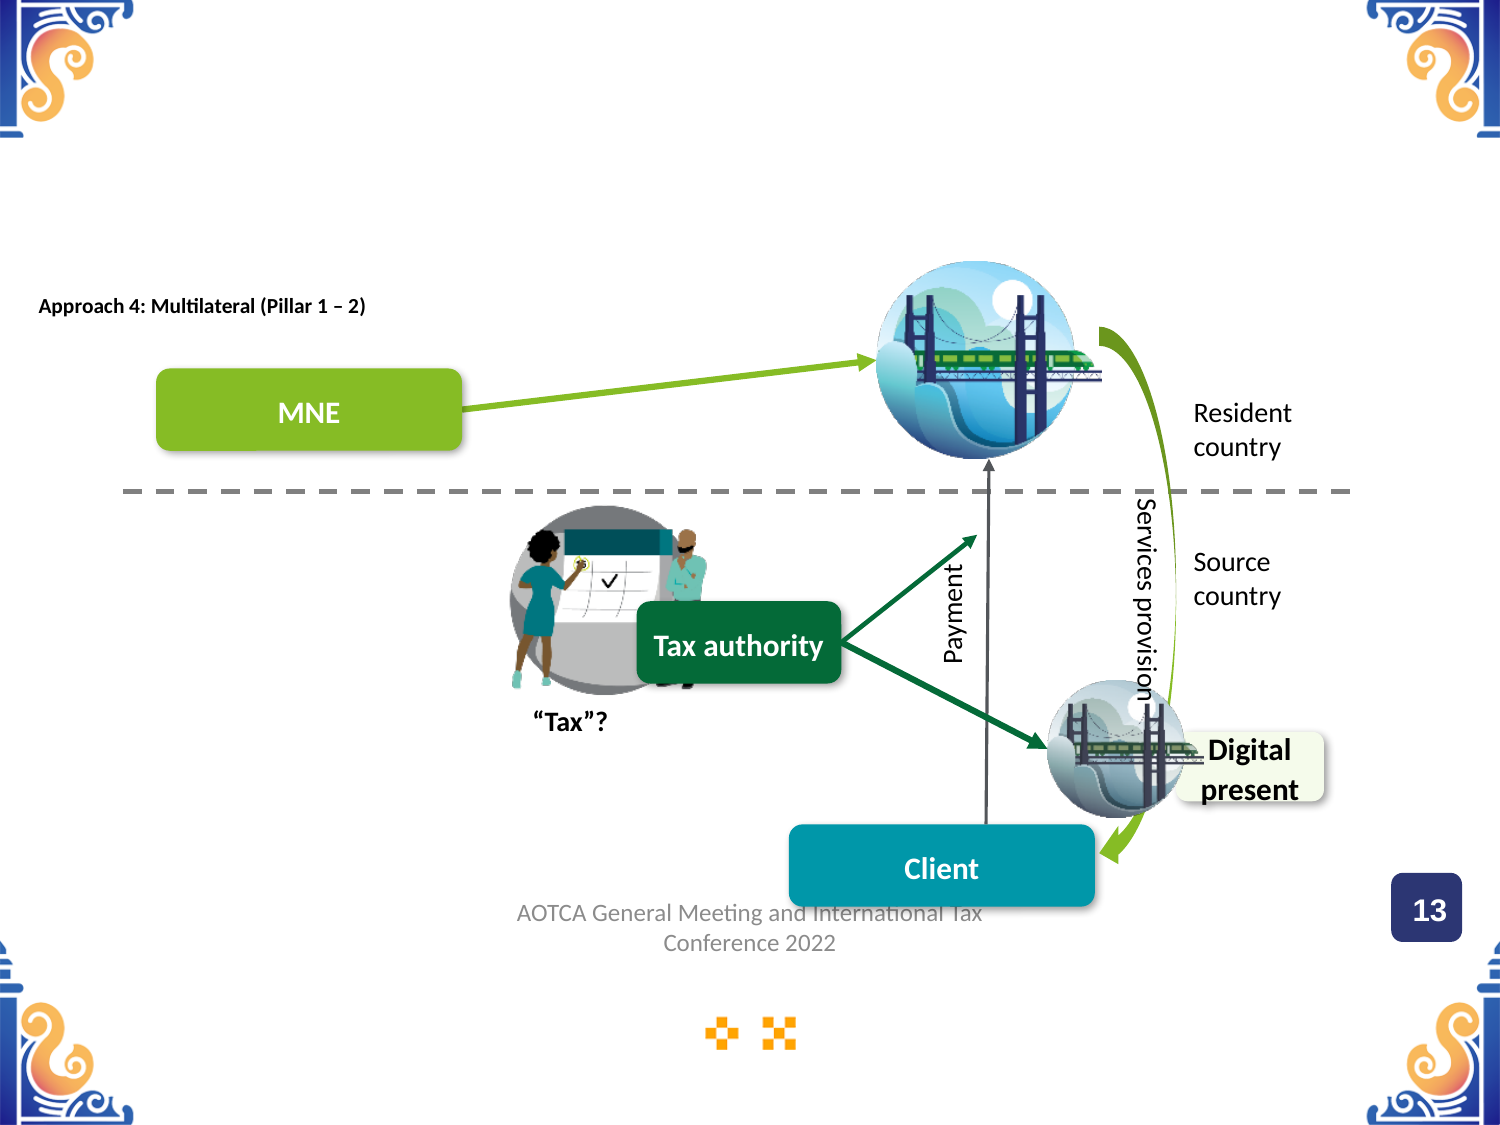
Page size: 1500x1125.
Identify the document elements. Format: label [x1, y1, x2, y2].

text_box [841, 534, 978, 643]
text_box [462, 360, 876, 410]
picture [0, 0, 1500, 1125]
text_box [841, 642, 1048, 749]
